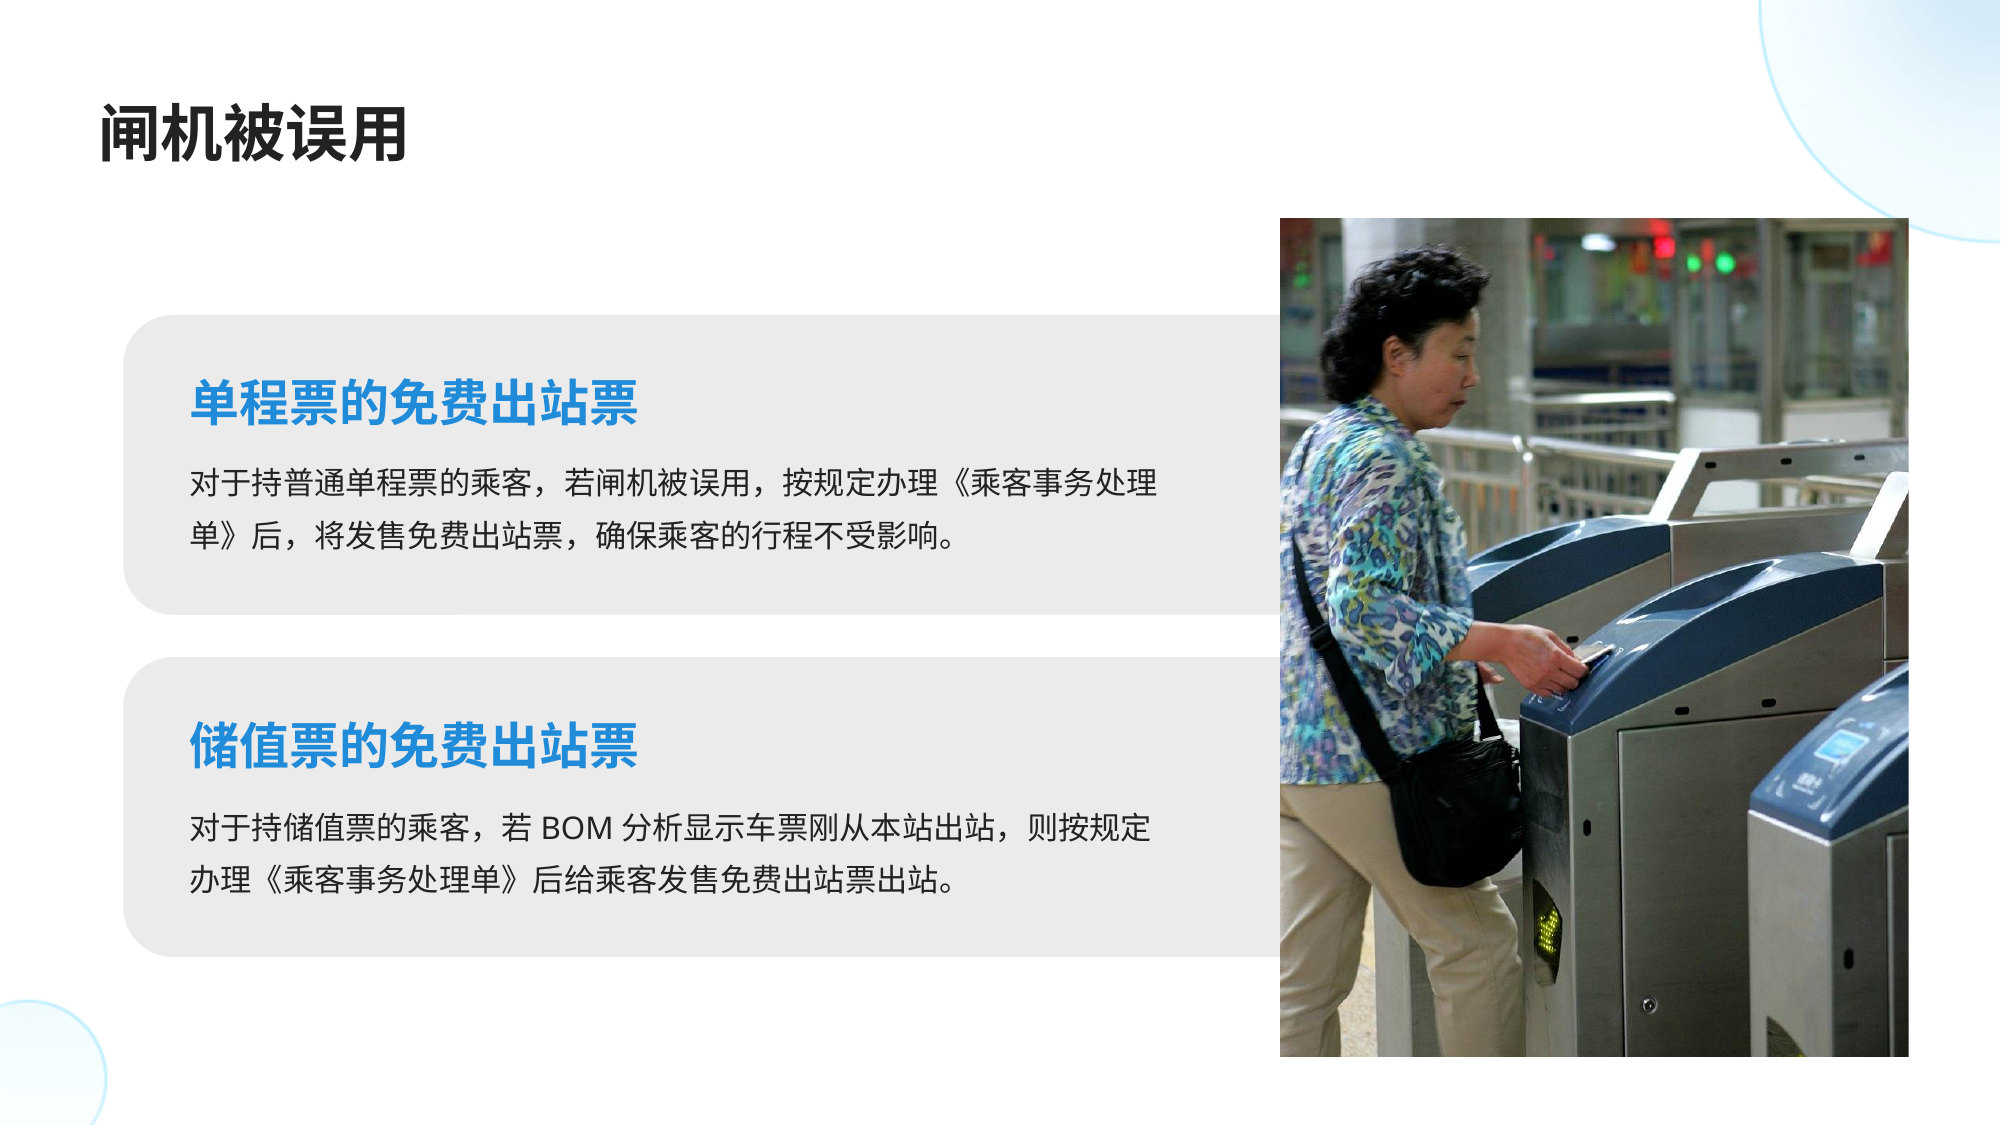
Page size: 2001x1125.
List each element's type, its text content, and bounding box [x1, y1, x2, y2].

text_box 对于持普通单程票的乘客，若闸机被误用，按规定办理《乘客事务处理单》后，将发售免费出站票，确保乘客的行程不受影响。 [169, 428, 1193, 584]
text_box 储值票的免费出站票 [169, 686, 1193, 773]
text_box 对于持储值票的乘客，若BOM分析显示车票刚从本站出站，则按规定办理《乘客事务处理单》后给乘客发售免费出站票出站。 [169, 773, 1193, 927]
text_box 单程票的免费出站票 [169, 342, 1193, 428]
picture [0, 0, 2001, 1125]
text_box [123, 657, 1274, 957]
text_box [123, 314, 1274, 615]
text_box 闸机被误用 [78, 43, 1922, 189]
